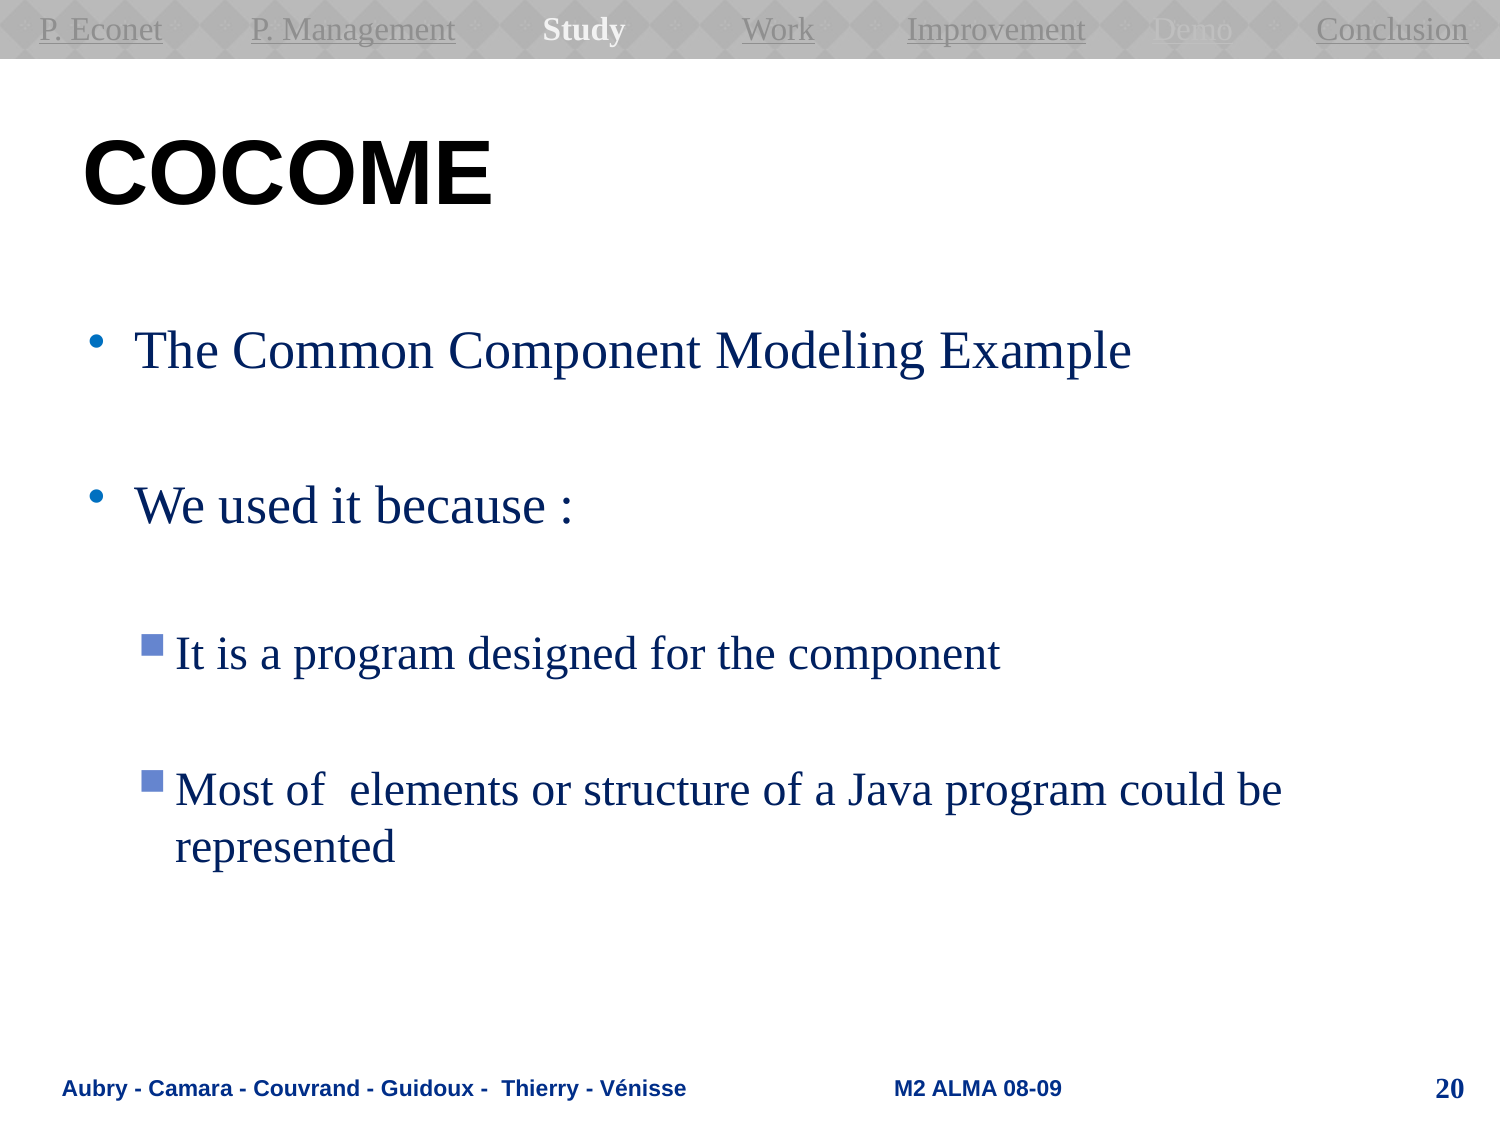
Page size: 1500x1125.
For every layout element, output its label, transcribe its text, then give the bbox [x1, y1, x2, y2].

list The Common Component Modeling Example We used it because : It is a program designed for the component Most of elements or structure of a Java program could be represented [75, 306, 1442, 1043]
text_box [22, 0, 1486, 56]
title Cocome [75, 105, 1263, 223]
slide_number 20 [1368, 1066, 1465, 1104]
footer Aubry - Camara - Couvrand - Guidoux - Thierry - Vénisse M2 ALMA 08-09 [46, 1066, 1231, 1102]
